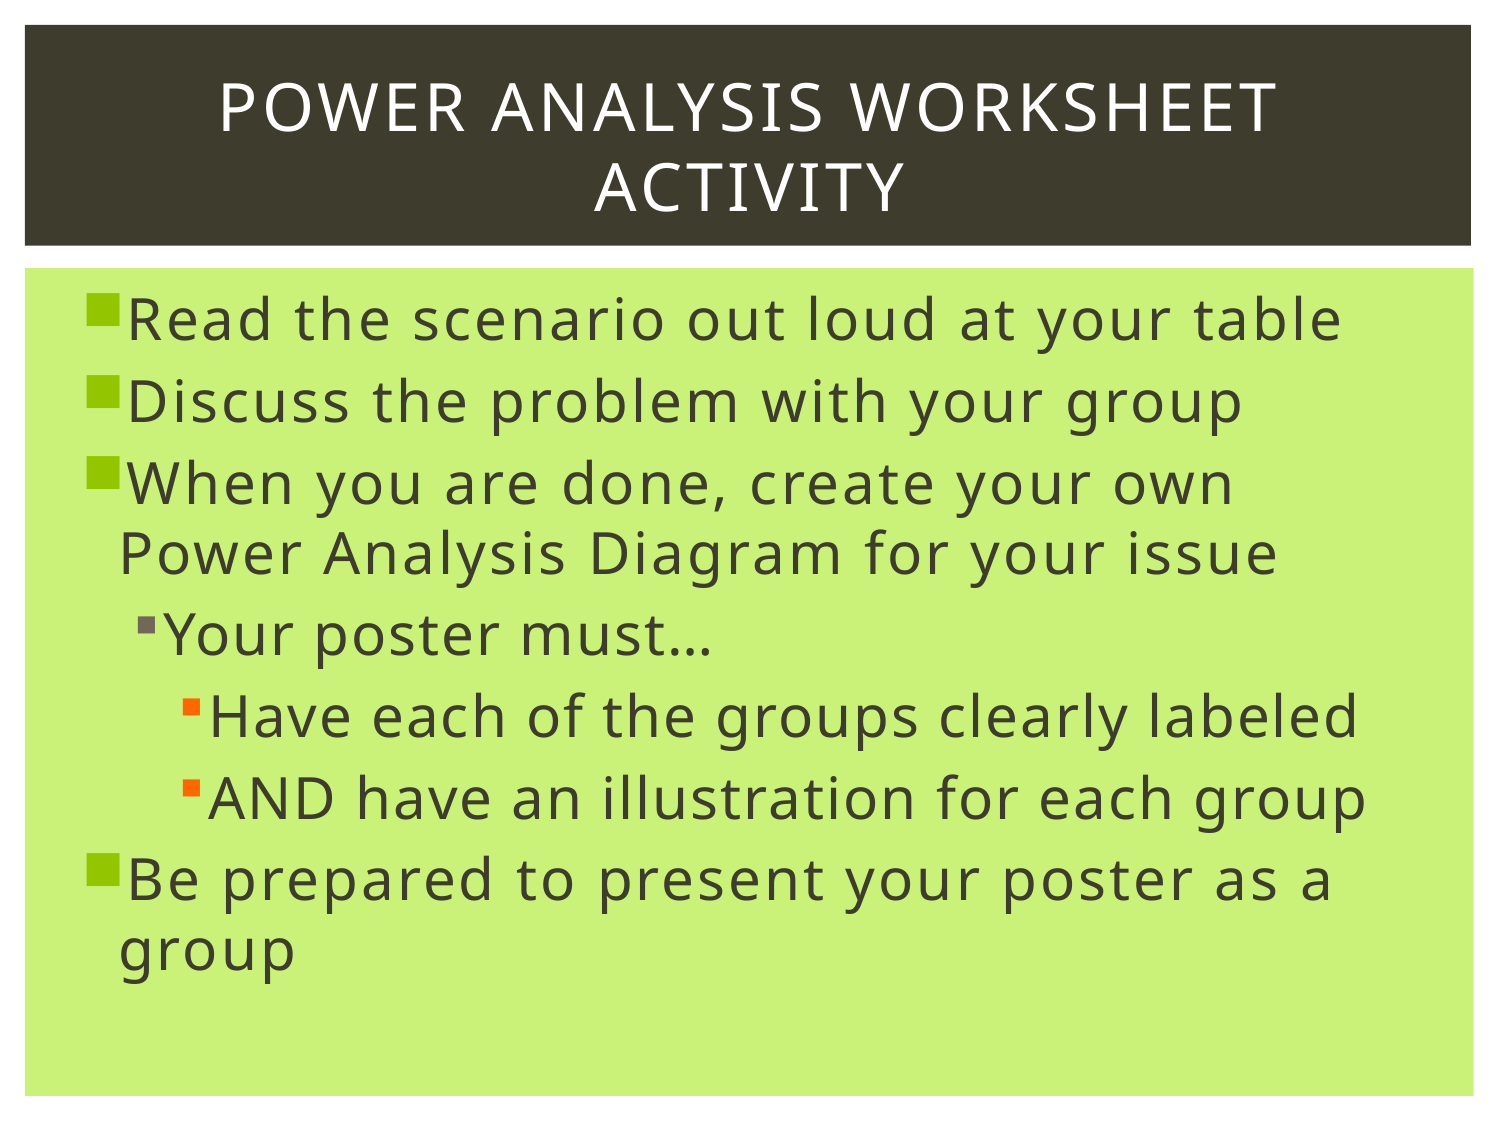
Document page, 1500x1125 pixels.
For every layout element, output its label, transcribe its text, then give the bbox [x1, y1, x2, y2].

title Power Analysis Worksheet Activity [62, 58, 1438, 232]
list Read the scenario out loud at your table Discuss the problem with your group When you are done, create your own Power Analysis Diagram for your issue Your poster must… Have each of the groups clearly labeled AND have an illustration for each group Be prepared to present your poster as a group [58, 275, 1438, 998]
